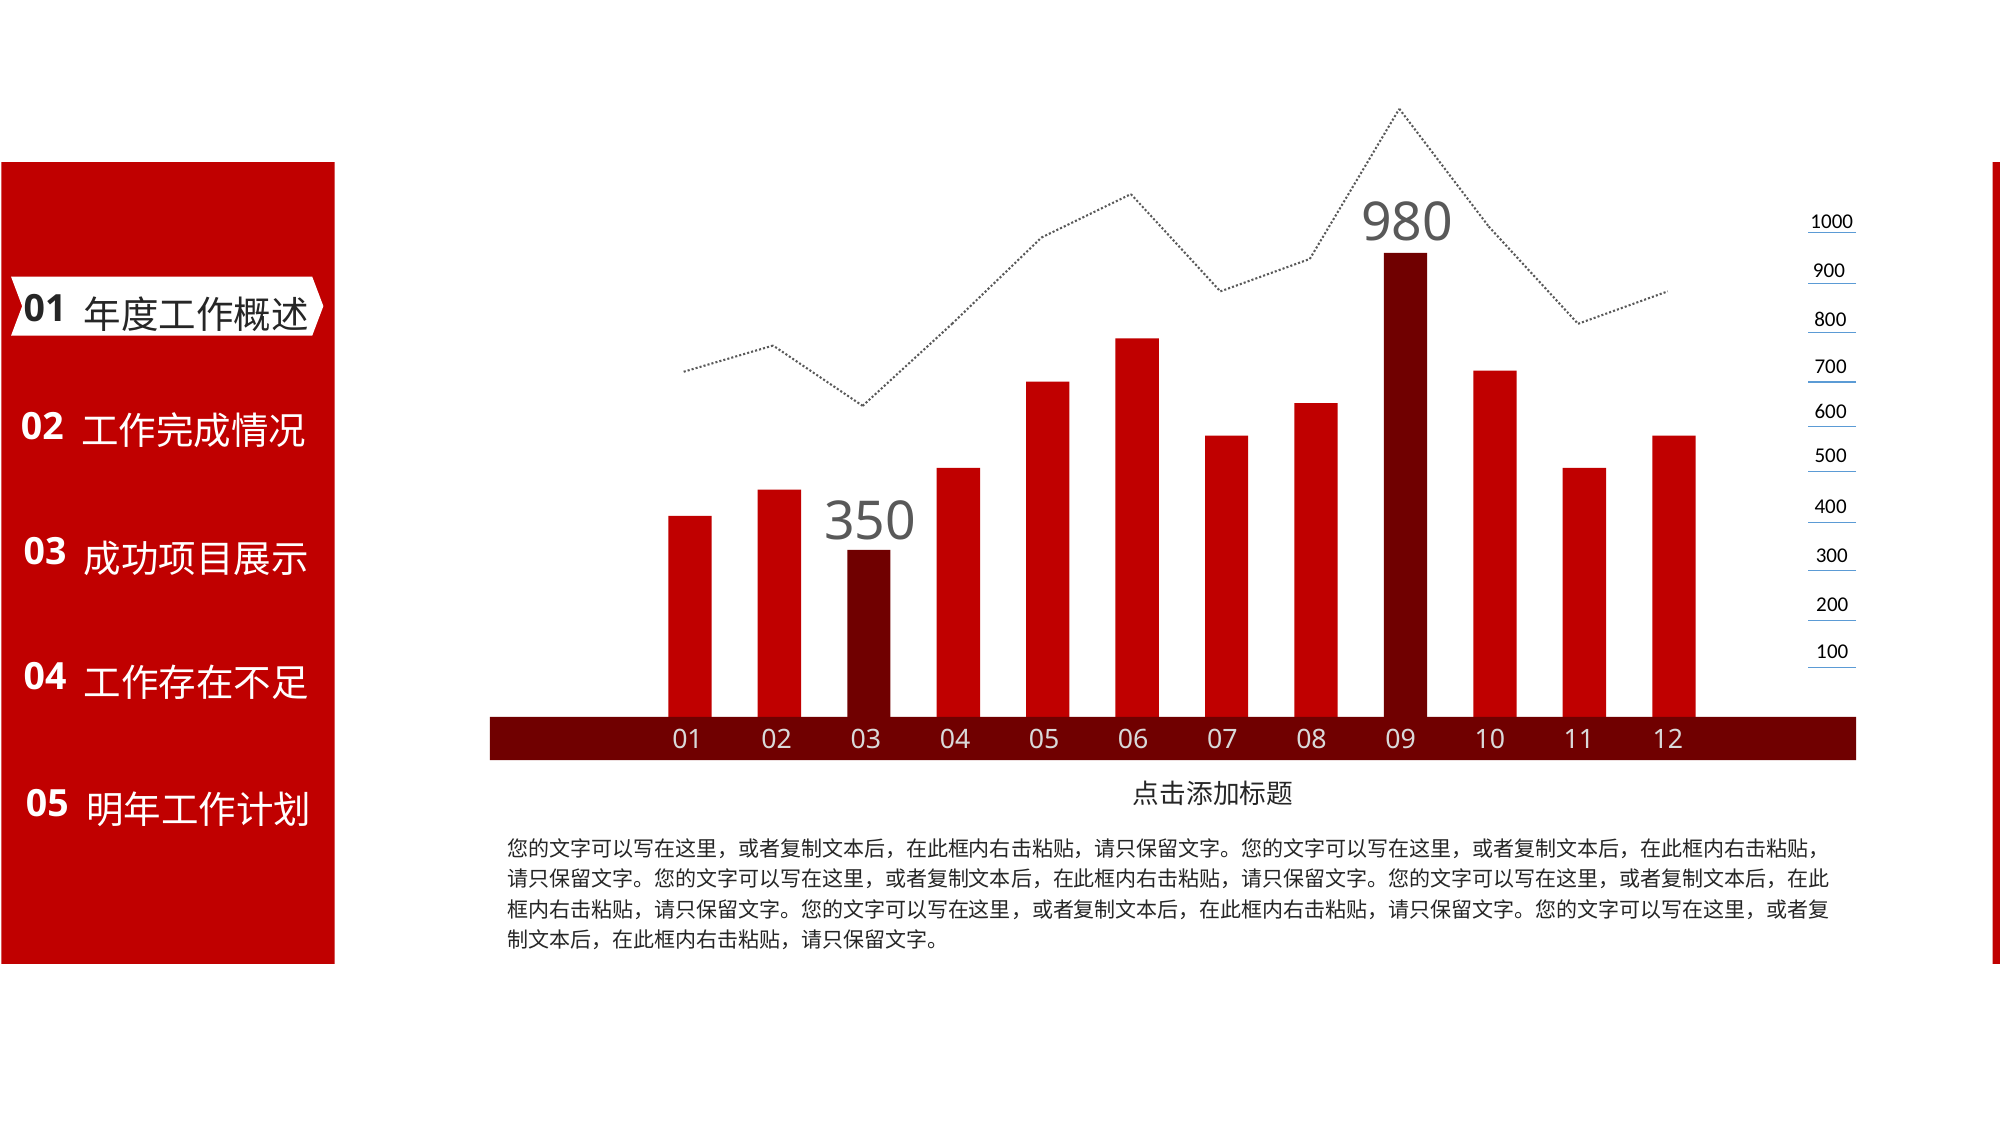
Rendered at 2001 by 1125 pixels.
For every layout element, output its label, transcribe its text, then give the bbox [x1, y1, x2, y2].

text_box 成功项目展示 [43, 504, 350, 588]
text_box [1652, 435, 1696, 714]
text_box 02 [746, 714, 807, 762]
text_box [1309, 108, 1400, 259]
text_box [896, 716, 924, 761]
text_box [1562, 467, 1607, 714]
text_box 980 [1400, 227, 1468, 259]
text_box [757, 489, 802, 714]
text_box [489, 716, 657, 761]
text_box 03 [8, 519, 94, 644]
text_box 07 [1192, 714, 1253, 762]
text_box [847, 558, 891, 714]
text_box 04 [924, 714, 986, 762]
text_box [1795, 200, 1869, 671]
text_box 点击添加标题 [819, 769, 1607, 817]
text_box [772, 345, 862, 406]
text_box [1342, 716, 1370, 761]
text_box 工作完成情况 [40, 377, 347, 460]
text_box [1473, 370, 1517, 714]
text_box [1383, 259, 1428, 714]
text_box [862, 323, 953, 406]
text_box 05 [1013, 714, 1075, 762]
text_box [1220, 258, 1310, 292]
text_box [0, 161, 336, 965]
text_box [1041, 194, 1130, 238]
text_box 12 [1637, 714, 1699, 762]
text_box 10 [1459, 714, 1520, 762]
text_box [718, 716, 746, 761]
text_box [1578, 291, 1668, 324]
text_box [1431, 716, 1459, 761]
text_box [1520, 716, 1548, 761]
text_box [807, 716, 835, 761]
text_box 工作存在不足 [43, 629, 350, 712]
text_box 年度工作概述 [43, 261, 350, 344]
text_box 03 [835, 714, 896, 762]
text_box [1399, 108, 1489, 227]
text_box [1115, 338, 1159, 714]
text_box 04 [8, 644, 94, 839]
text_box [1991, 161, 2000, 965]
text_box [1164, 716, 1192, 761]
text_box 08 [1281, 714, 1342, 762]
text_box 01 [657, 714, 718, 762]
text_box 明年工作计划 [45, 756, 352, 839]
text_box [1026, 381, 1070, 714]
text_box 11 [1548, 714, 1609, 762]
text_box [1075, 716, 1103, 761]
text_box [1609, 716, 1637, 761]
text_box 05 [10, 771, 96, 966]
text_box [1205, 435, 1249, 714]
text_box 06 [1103, 714, 1164, 762]
text_box [986, 716, 1013, 761]
text_box 01 [8, 276, 94, 394]
text_box 350 [809, 478, 931, 558]
text_box 09 [1370, 714, 1431, 762]
text_box [1294, 403, 1338, 714]
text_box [1488, 226, 1579, 324]
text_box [952, 237, 1042, 324]
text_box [683, 345, 772, 372]
text_box [668, 515, 712, 714]
text_box [1253, 716, 1281, 761]
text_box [1130, 194, 1221, 292]
text_box [1699, 716, 1857, 761]
text_box 02 [6, 394, 91, 589]
text_box 您的文字可以写在这里，或者复制文本后，在此框内右击粘贴，请只保留文字。您的文字可以写在这里，或者复制文本后，在此框内右击粘贴，请只保留文字。您的文字可以写在这里，或者复制文本后，在此框内右击粘贴，请只保留文字。您的文字可以写在这里，或者复制文本后，在此框内右击粘贴，请只保留文字。您的文字可以写在这里，或者复制文本后，在此框内右击粘贴，请只保留文字。您的文字可以写在这里，或者复制文本后，在此框内右击粘贴，请只保留文字。 [492, 822, 1849, 960]
text_box [936, 467, 981, 714]
